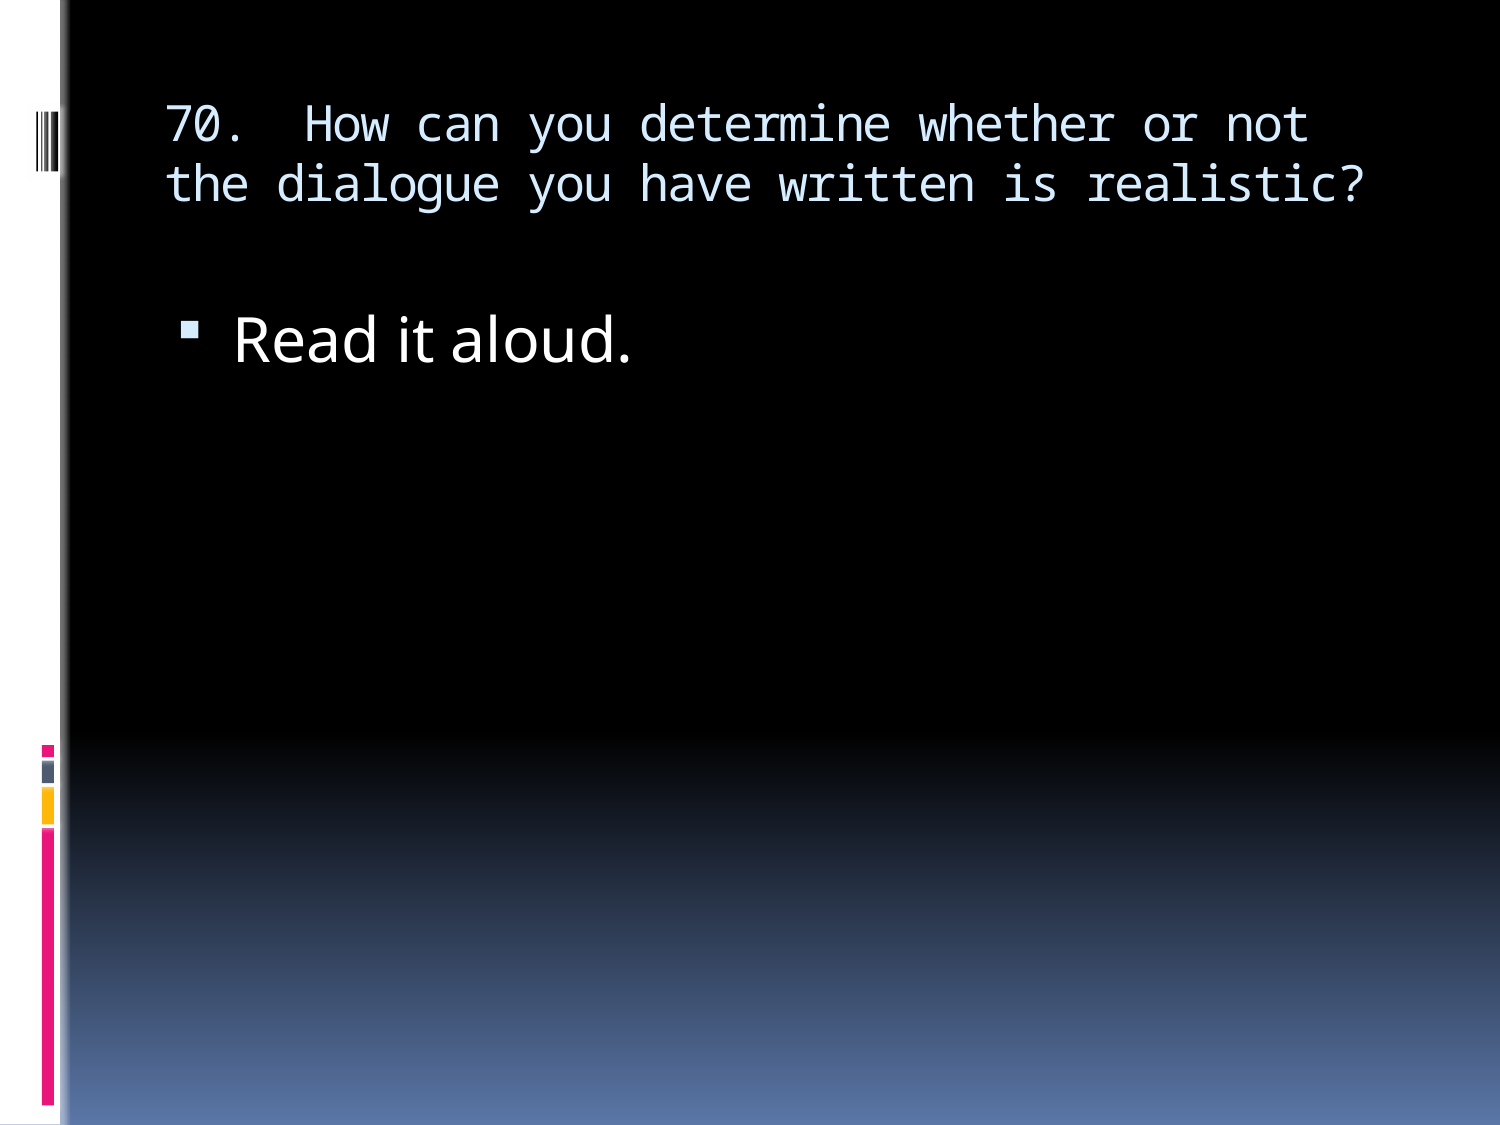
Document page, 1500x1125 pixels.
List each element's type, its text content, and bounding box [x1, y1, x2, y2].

list Read it aloud. [150, 292, 1425, 1043]
title 70. How can you determine whether or not the dialogue you have written is realistic? [150, 83, 1425, 234]
